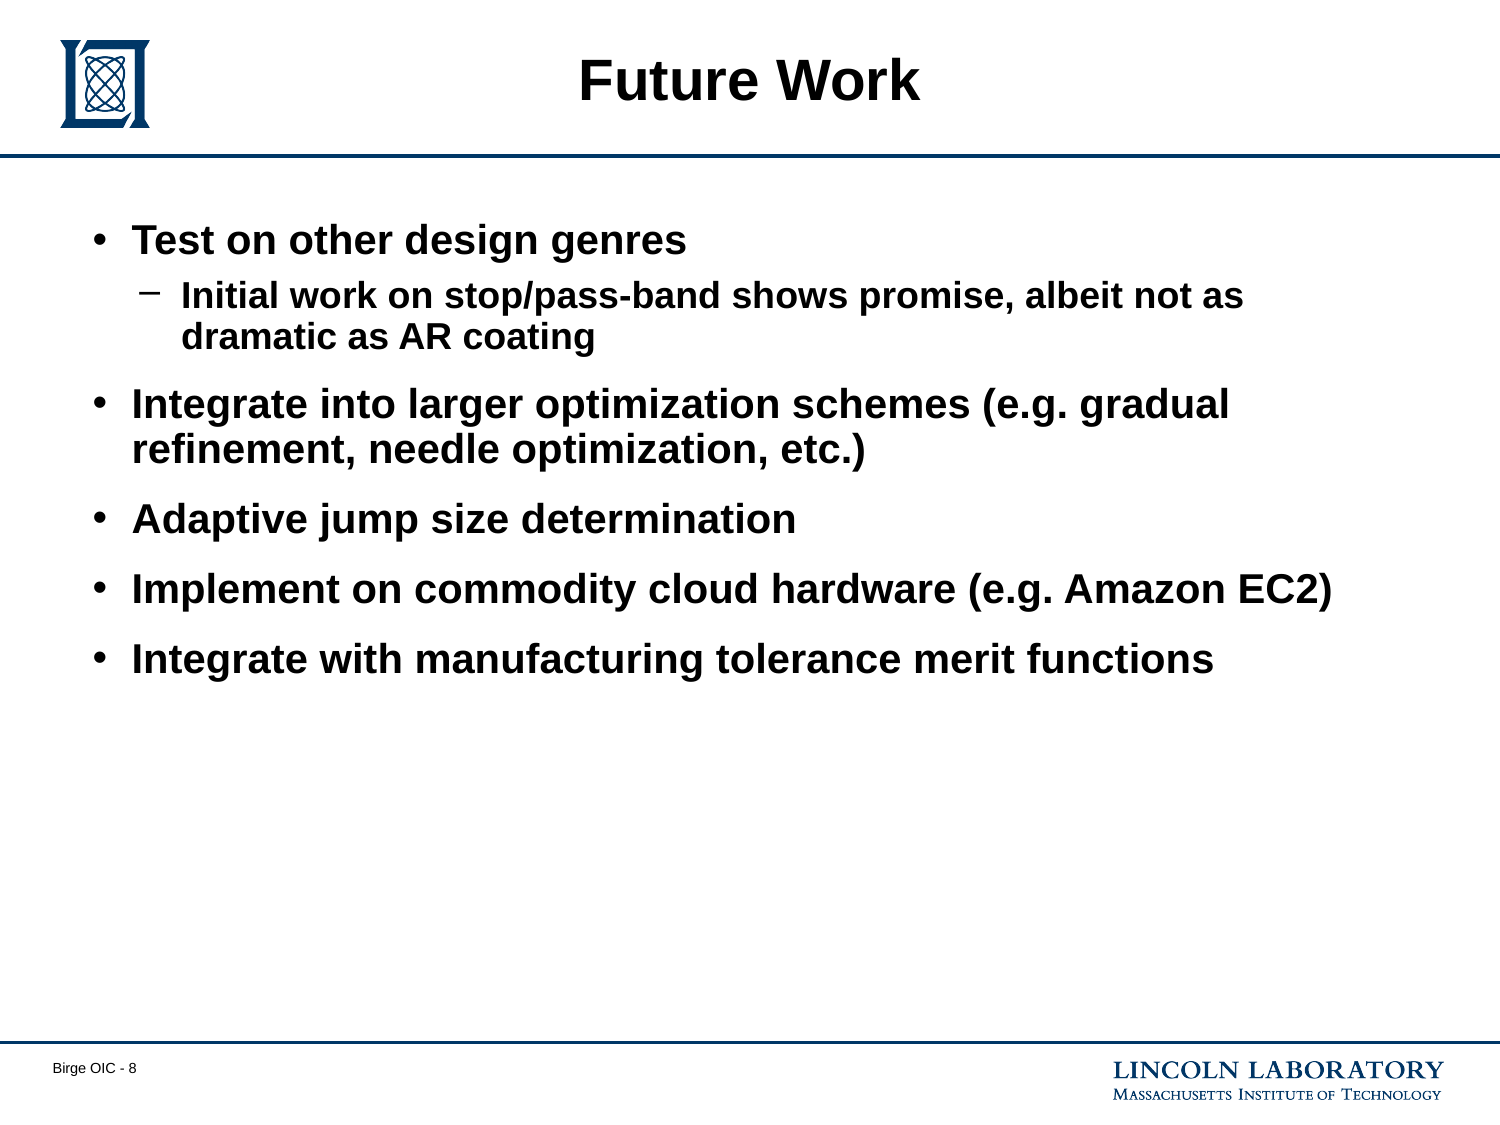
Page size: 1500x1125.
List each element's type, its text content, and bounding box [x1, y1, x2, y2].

picture [60, 40, 150, 128]
list Test on other design genres Initial work on stop/pass-band shows promise, albeit not as dramatic as AR coating Integrate into larger optimization schemes (e.g. gradual refinement, needle optimization, etc.) Adaptive jump size determination Implement on commodity cloud hardware (e.g. Amazon EC2) Integrate with manufacturing tolerance merit functions [78, 211, 1422, 1004]
picture [1111, 1061, 1444, 1100]
title Future Work [154, 16, 1346, 151]
